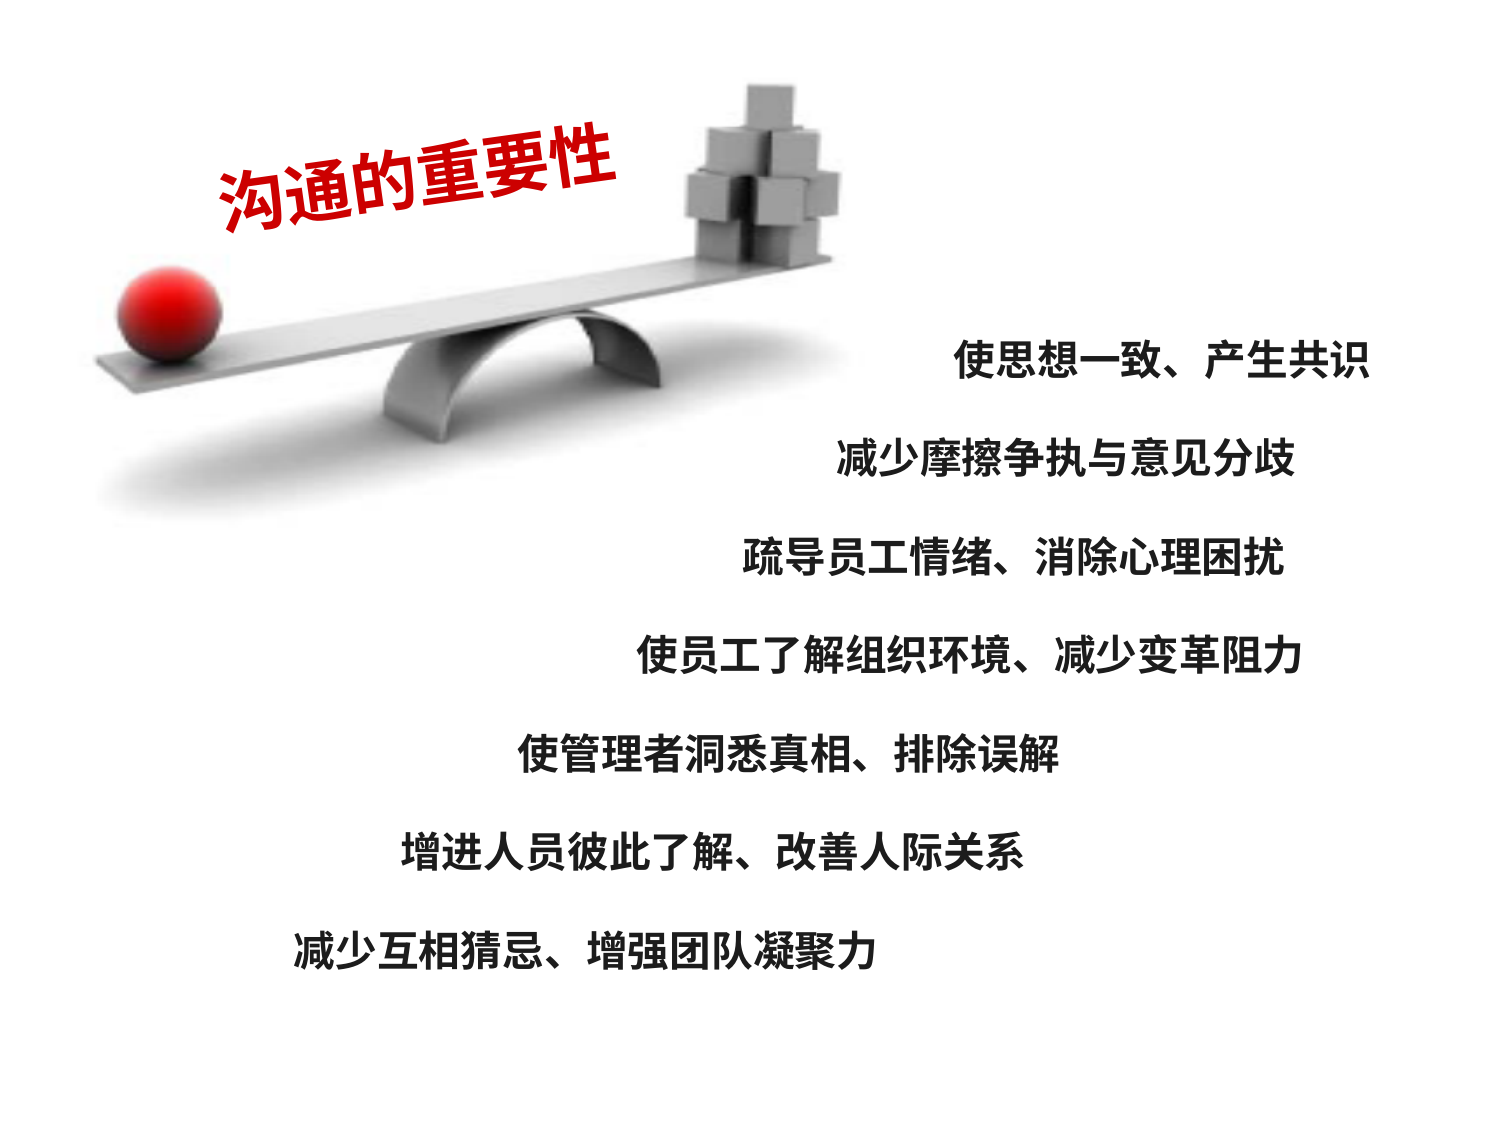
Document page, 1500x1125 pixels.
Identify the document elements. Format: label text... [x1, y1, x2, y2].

text_box 减少摩擦争执与意见分歧 [937, 424, 1311, 490]
text_box 增进人员彼此了解、改善人际关系 [385, 818, 1042, 884]
text_box 使思想一致、产生共识 [939, 326, 1387, 392]
text_box 疏导员工情绪、消除心理困扰 [727, 523, 1301, 588]
picture [0, 0, 934, 533]
text_box 使员工了解组织环境、减少变革阻力 [621, 621, 1320, 687]
text_box 减少互相猜忌、增强团队凝聚力 [278, 916, 894, 982]
text_box 使管理者洞悉真相、排除误解 [503, 720, 1076, 785]
